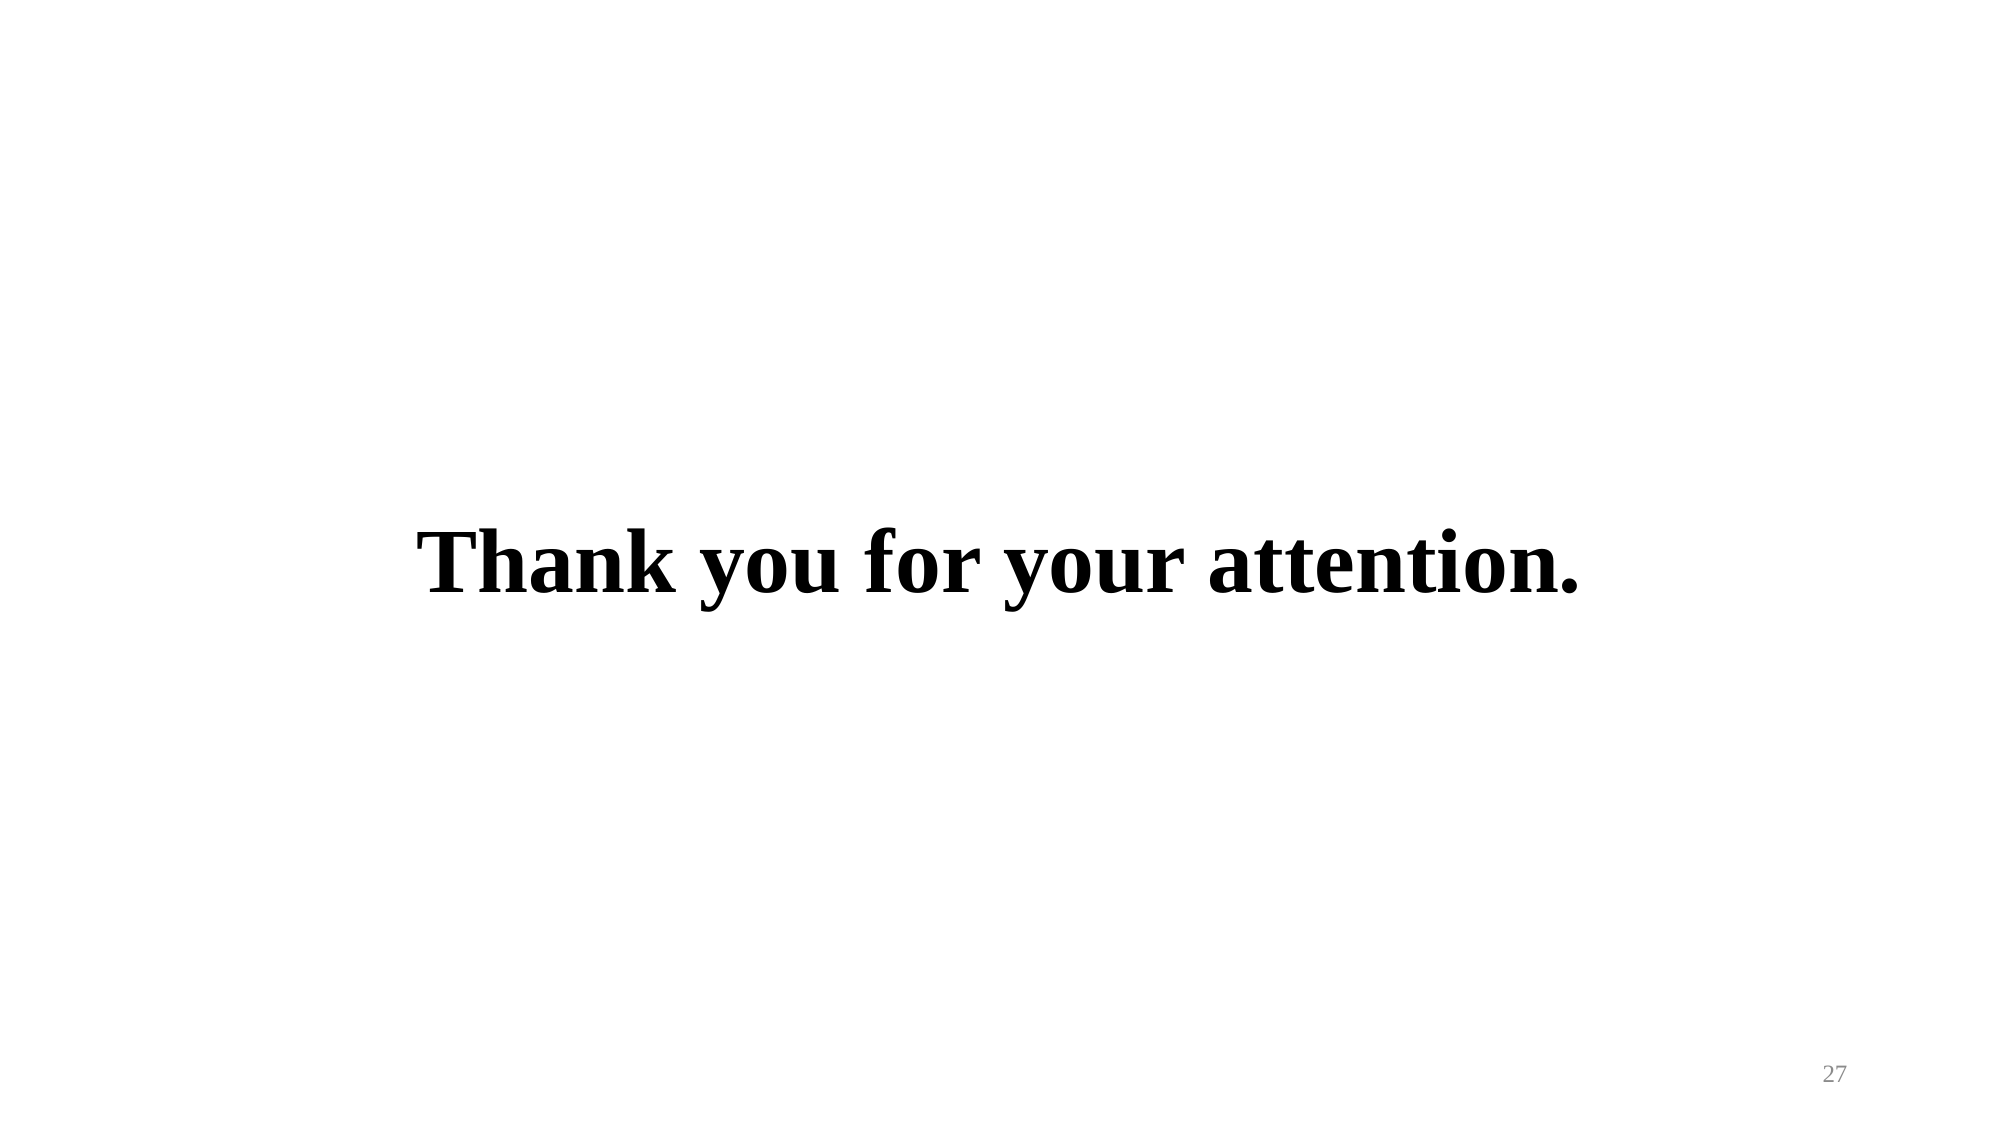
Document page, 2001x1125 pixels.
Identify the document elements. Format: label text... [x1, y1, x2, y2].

title Thank you for your attention. [137, 453, 1863, 672]
slide_number 27 [1412, 1042, 1863, 1103]
